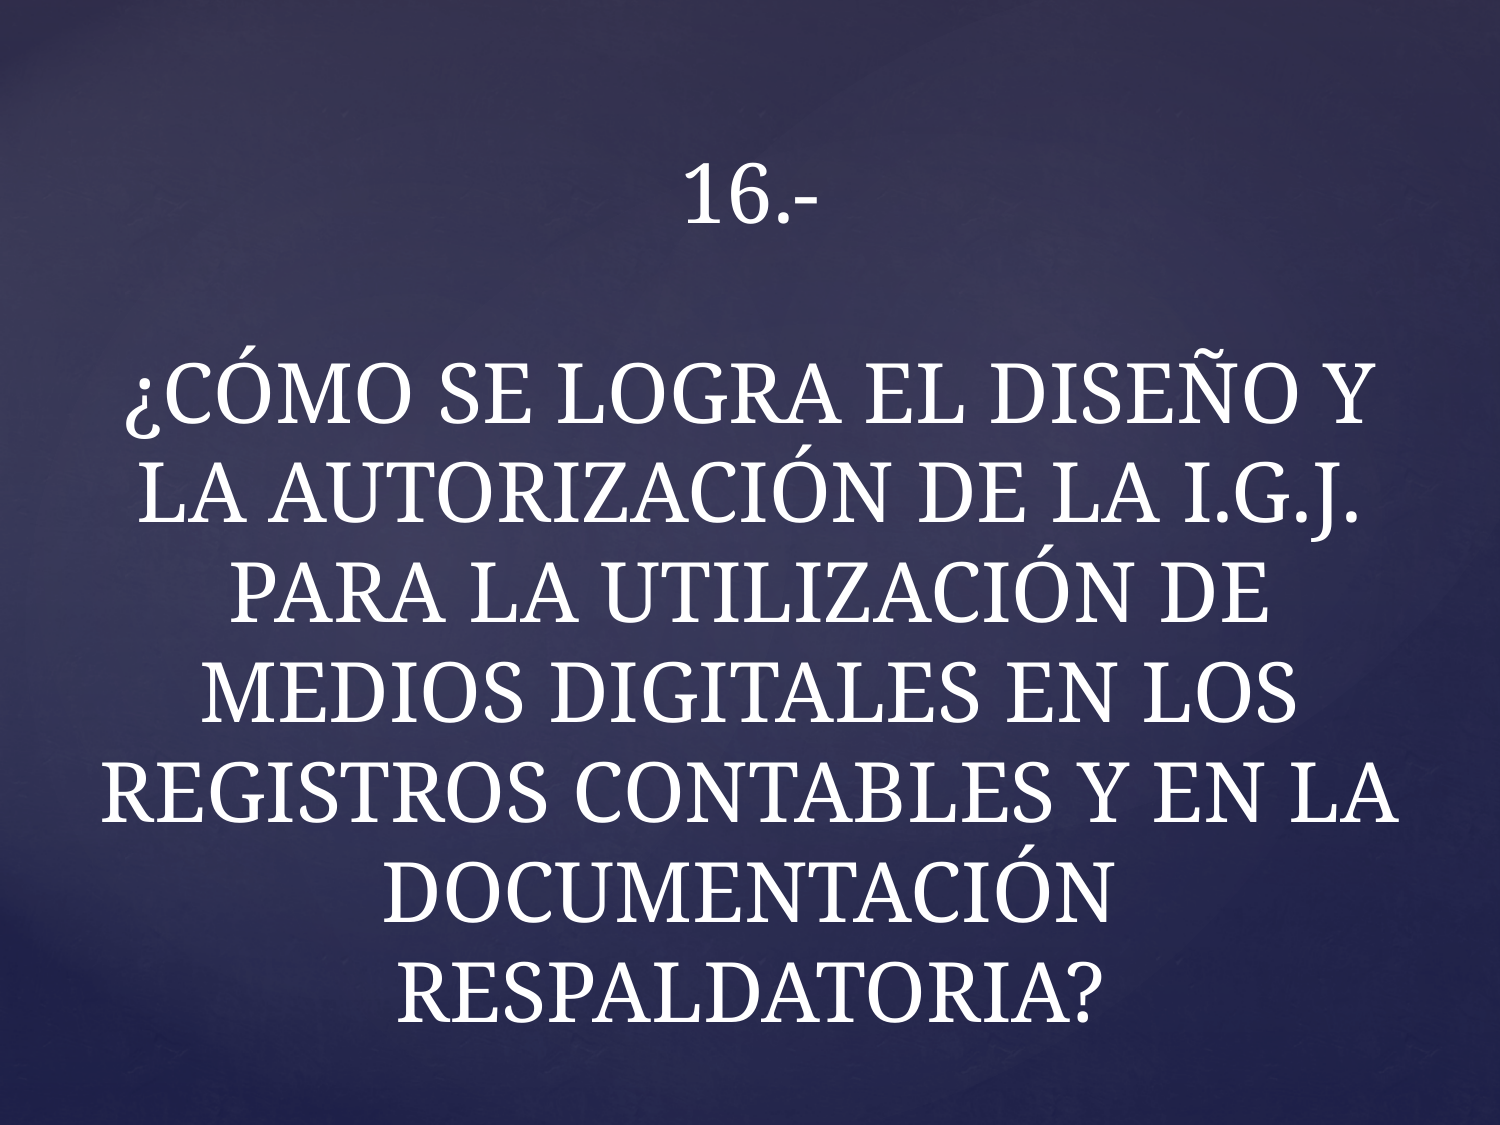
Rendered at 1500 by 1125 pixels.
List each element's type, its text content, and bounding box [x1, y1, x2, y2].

title 16.- ¿CÓMO SE LOGRA EL DISEÑO Y LA AUTORIZACIÓN DE LA I.G.J. PARA LA UTILIZACIÓN DE MEDIOS DIGITALES EN LOS REGISTROS CONTABLES Y EN LA DOCUMENTACIÓN RESPALDATORIA? [75, 45, 1425, 1047]
